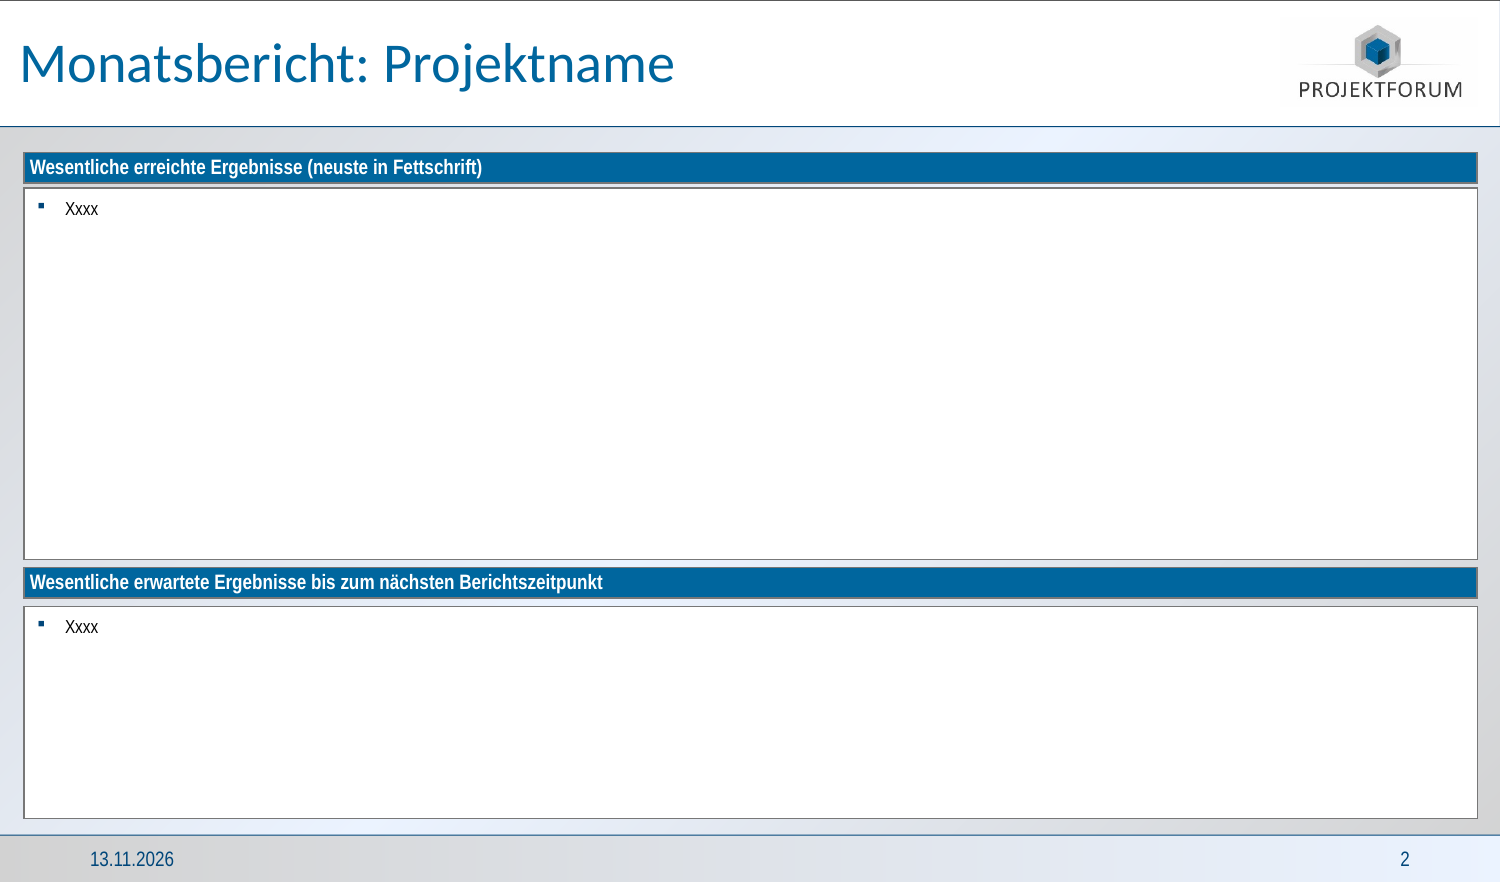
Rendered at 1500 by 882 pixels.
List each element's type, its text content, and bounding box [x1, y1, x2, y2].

text_box Xxxx [23, 187, 1478, 560]
text_box Wesentliche erwartete Ergebnisse bis zum nächsten Berichtszeitpunkt [23, 567, 1477, 599]
slide_number 2 [1074, 841, 1425, 879]
title Monatsbericht: Projektname [4, 1, 1407, 128]
text_box Wesentliche erreichte Ergebnisse (neuste in Fettschrift) [23, 152, 1477, 184]
picture [1407, 17, 1478, 107]
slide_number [75, 841, 425, 879]
text_box Xxxx [23, 606, 1478, 819]
